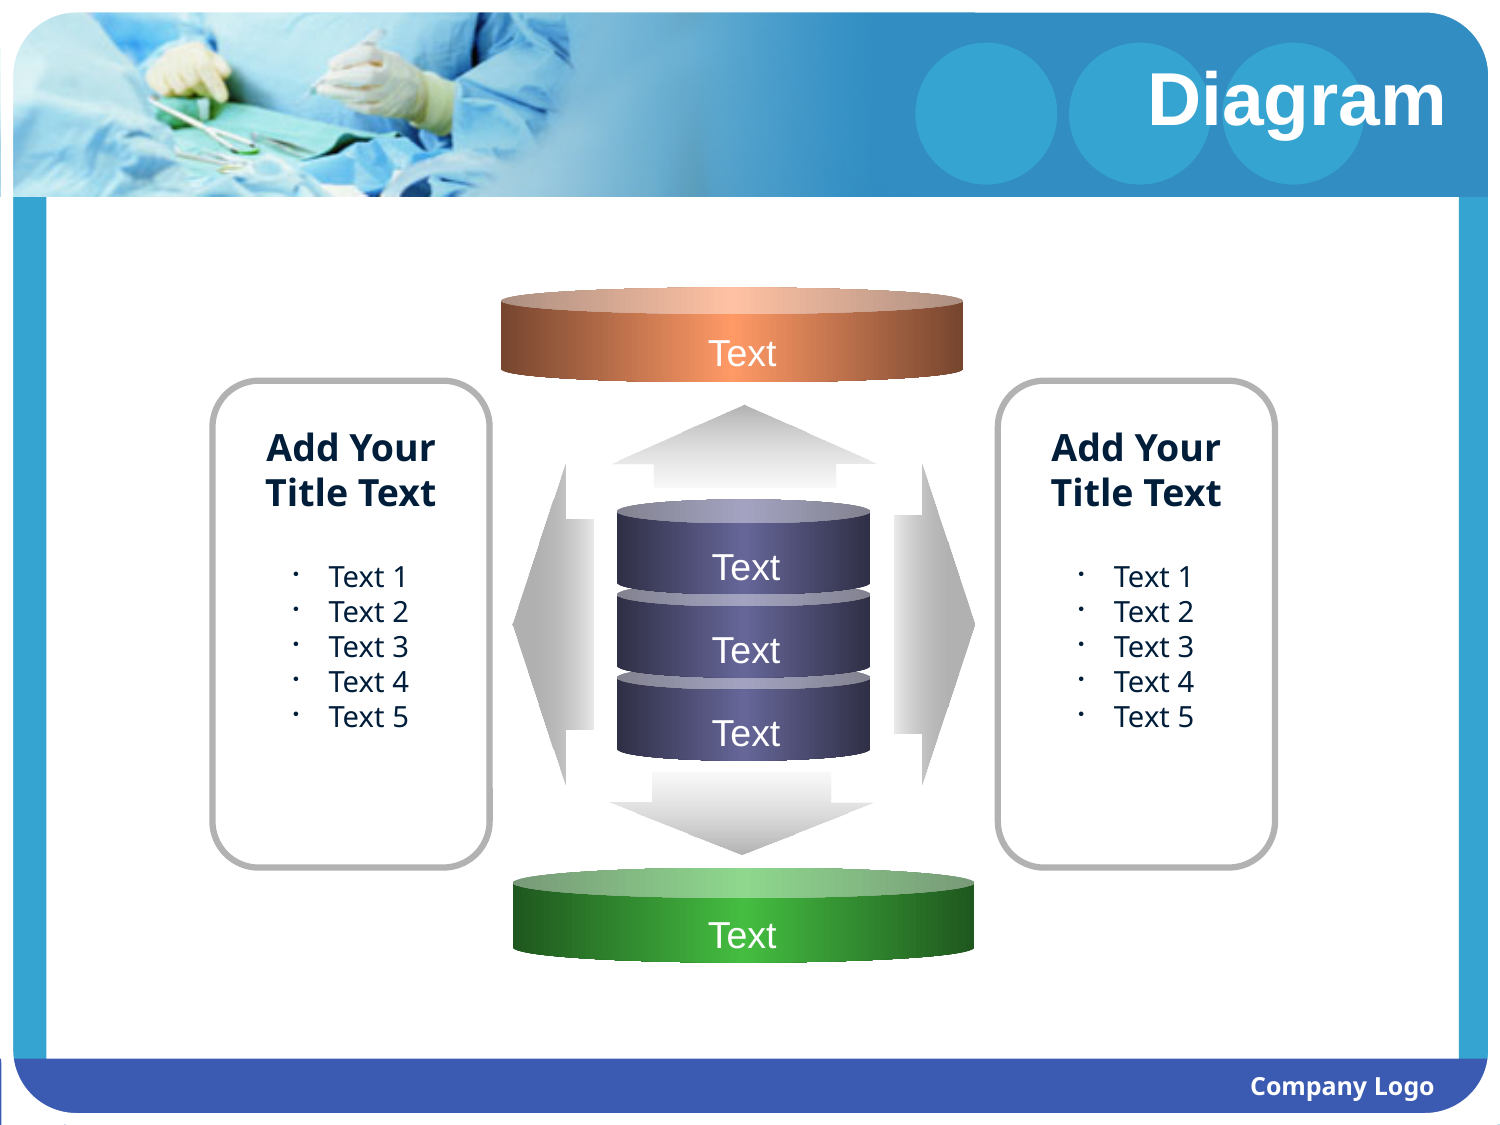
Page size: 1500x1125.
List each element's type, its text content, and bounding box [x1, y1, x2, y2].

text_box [212, 287, 1276, 965]
title Diagram [162, 17, 1463, 173]
picture [14, 13, 1488, 197]
footer Company Logo [1025, 1062, 1450, 1113]
